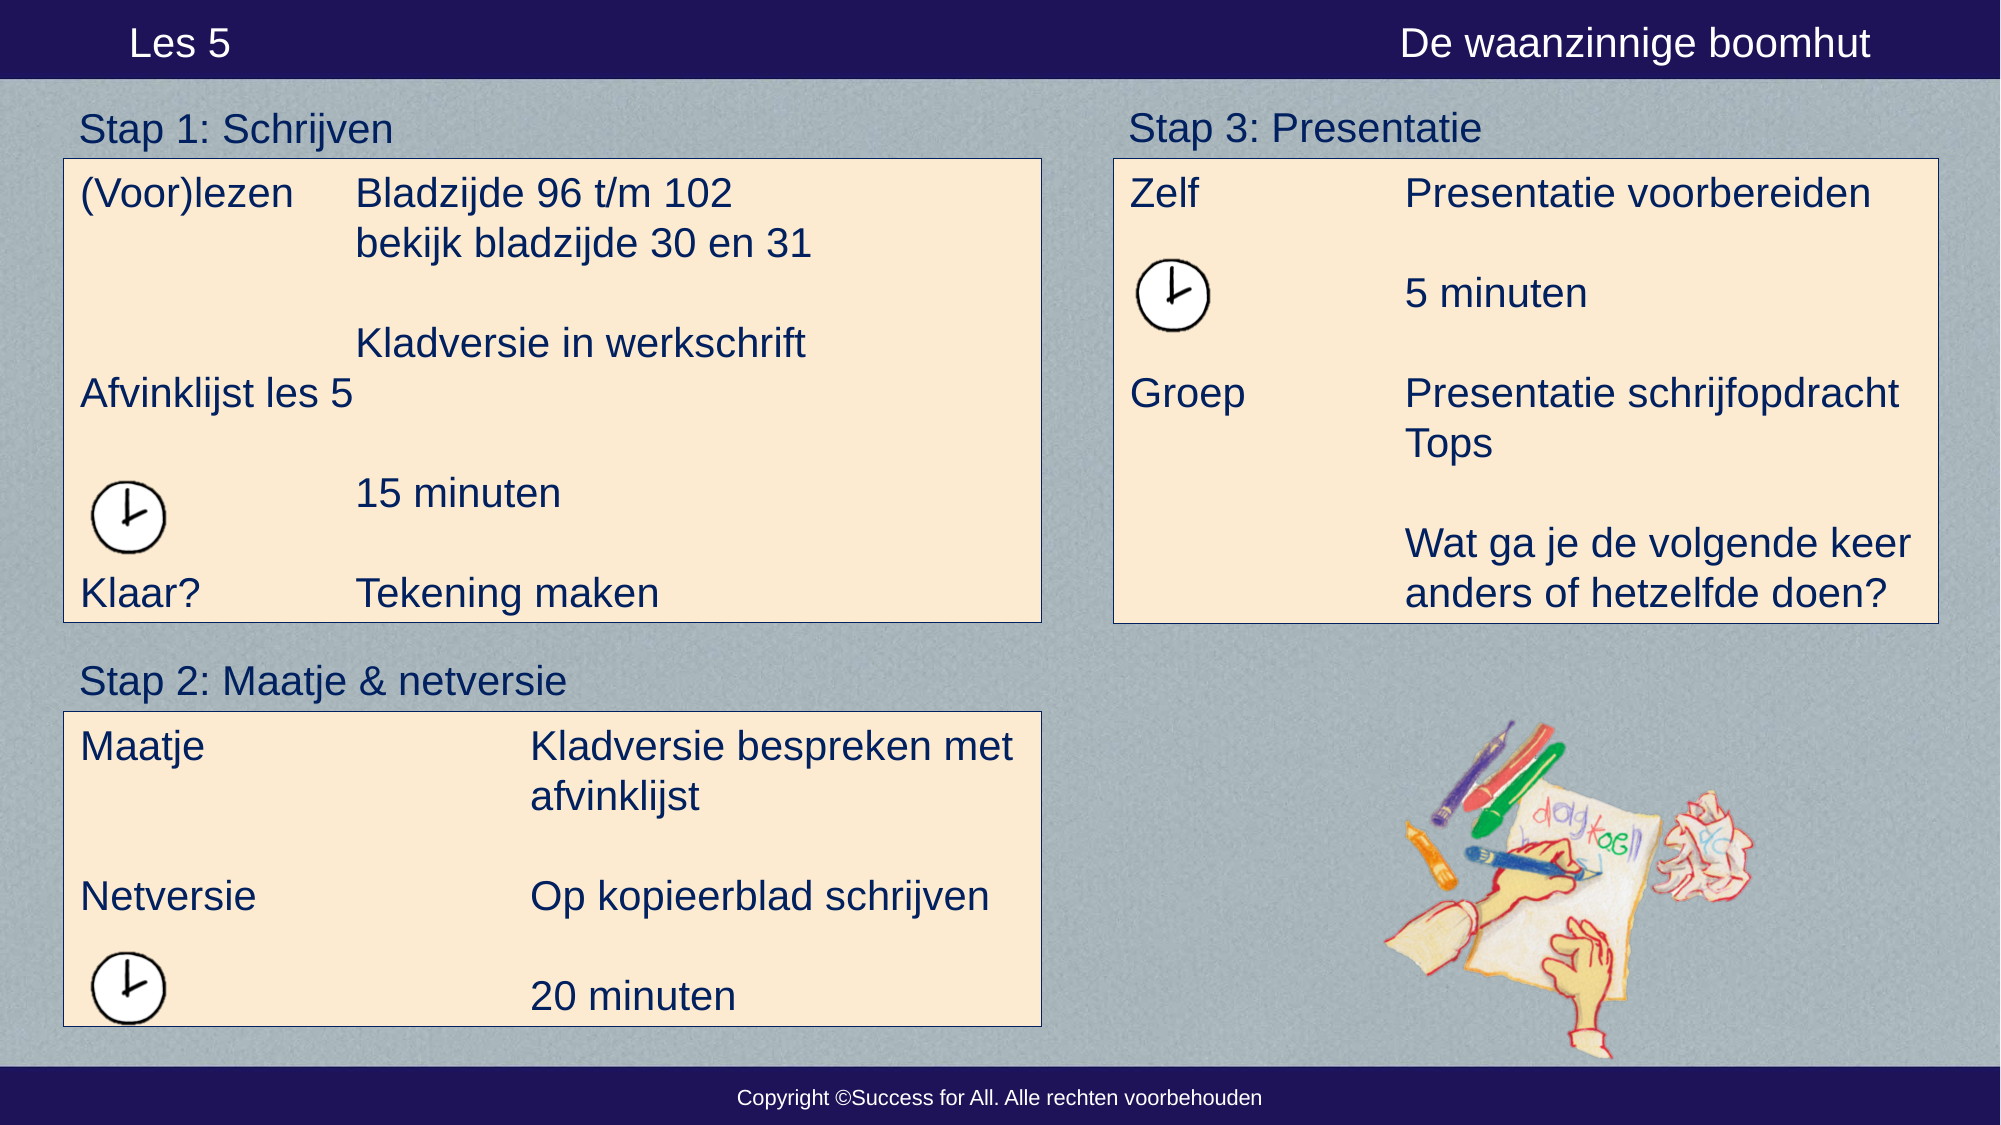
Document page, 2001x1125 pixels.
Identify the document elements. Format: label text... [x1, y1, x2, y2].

text_box (Voor)lezen Bladzijde 96 t/m 102 bekijk bladzijde 30 en 31 Kladversie in werkschrift Afvinklijst les 5 15 minuten Klaar? Tekening maken [63, 158, 1042, 623]
text_box Copyright ©Success for All. Alle rechten voorbehouden [0, 1076, 2000, 1125]
text_box Les 5 [114, 8, 354, 73]
text_box Stap 2: Maatje & netversie [63, 645, 646, 711]
picture [0, 0, 2001, 1125]
text_box Zelf Presentatie voorbereiden 5 minuten Groep Presentatie schrijfopdracht Tops Wat ga je de volgende keer anders of hetzelfde doen? [1113, 158, 1939, 624]
text_box Stap 3: Presentatie [1113, 93, 1581, 158]
text_box Maatje Kladversie bespreken met afvinklijst Netversie Op kopieerblad schrijven 20 minuten [63, 711, 1042, 1027]
text_box De waanzinnige boomhut [999, 8, 1886, 73]
text_box Stap 1: Schrijven [63, 94, 856, 158]
